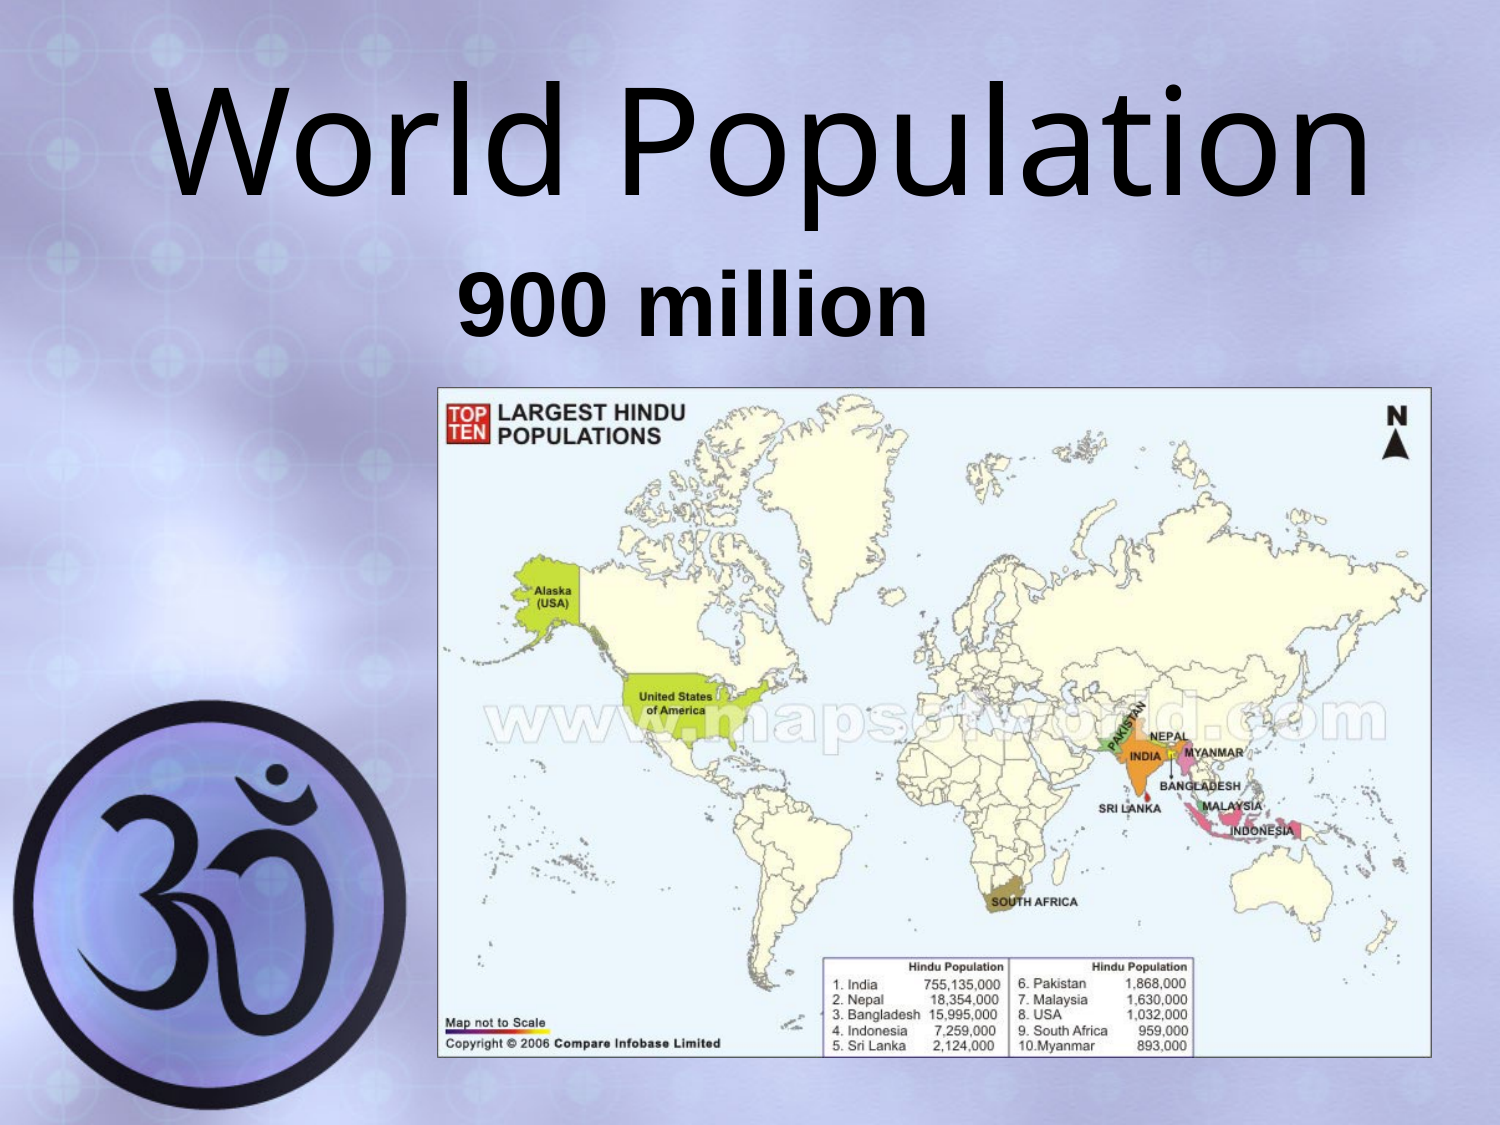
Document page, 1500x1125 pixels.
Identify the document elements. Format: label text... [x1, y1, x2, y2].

list 900 million [441, 237, 1480, 1006]
picture [0, 0, 1500, 1125]
title World Population [137, 44, 1480, 233]
